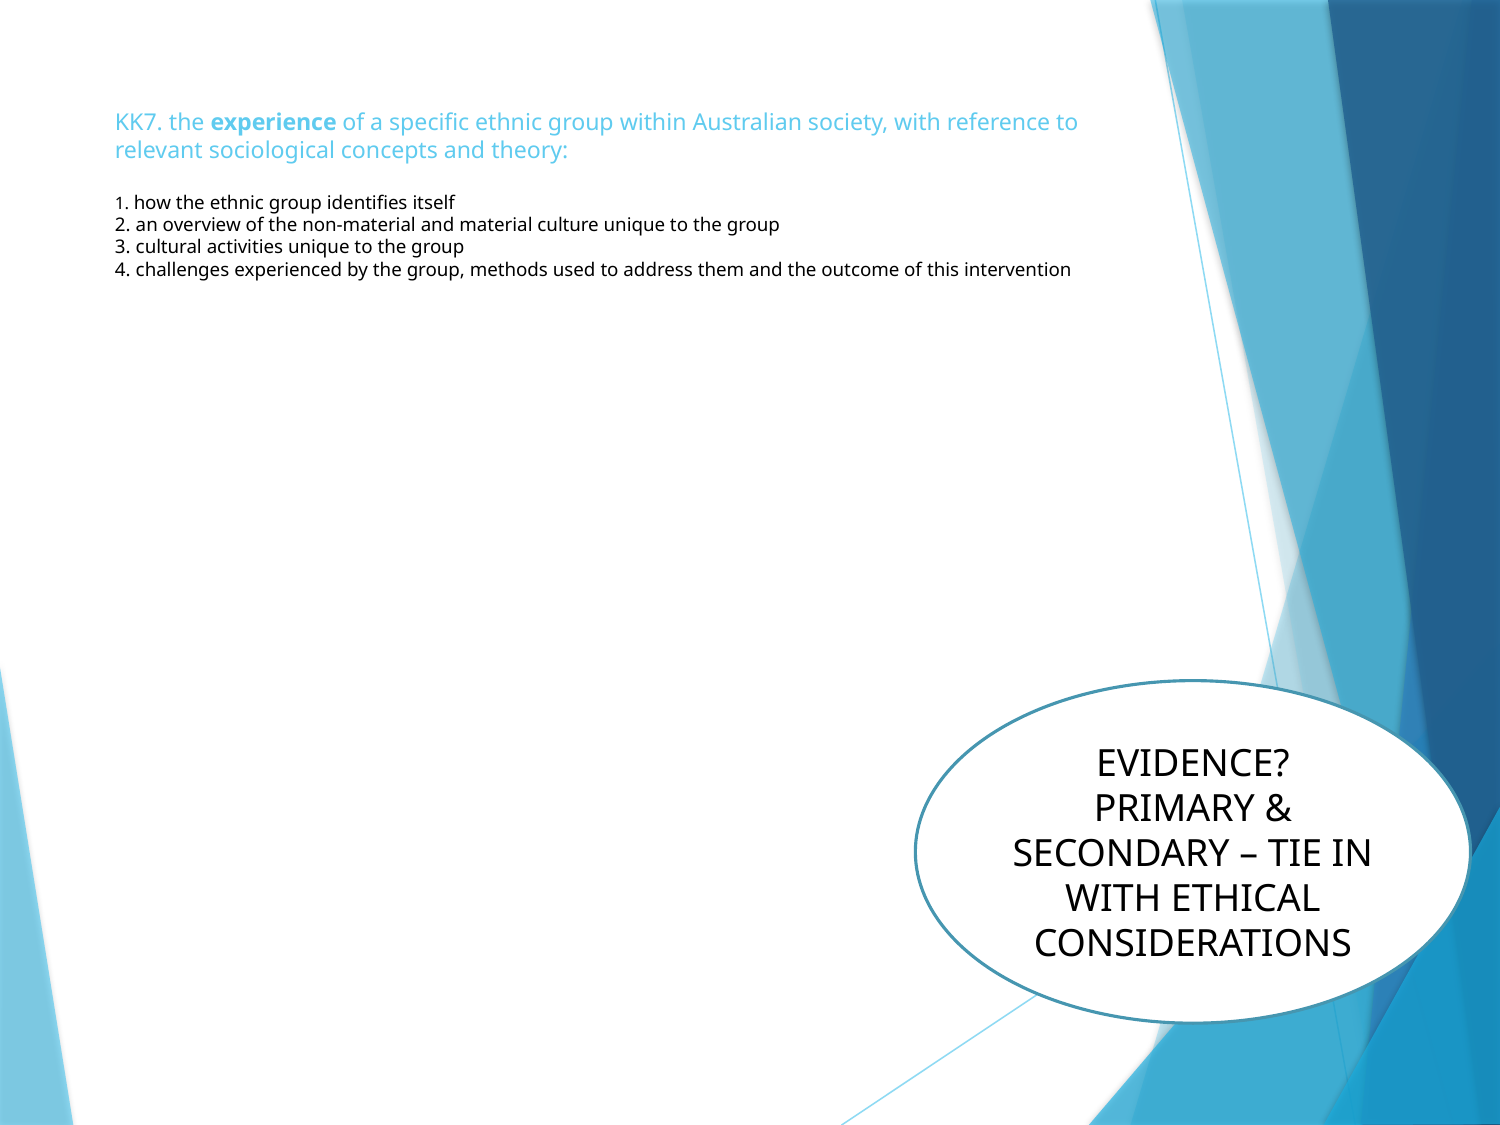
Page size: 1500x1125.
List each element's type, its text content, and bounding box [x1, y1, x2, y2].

title KK7. the experience of a specific ethnic group within Australian society, with reference to relevant sociological concepts and theory: 1. how the ethnic group identifies itself 2. an overview of the non-material and material culture unique to the group 3. cultural activities unique to the group 4. challenges experienced by the group, methods used to address them and the outcome of this intervention [99, 99, 1142, 317]
text_box EVIDENCE? PRIMARY & SECONDARY – TIE IN WITH ETHICAL CONSIDERATIONS [913, 679, 1473, 1025]
